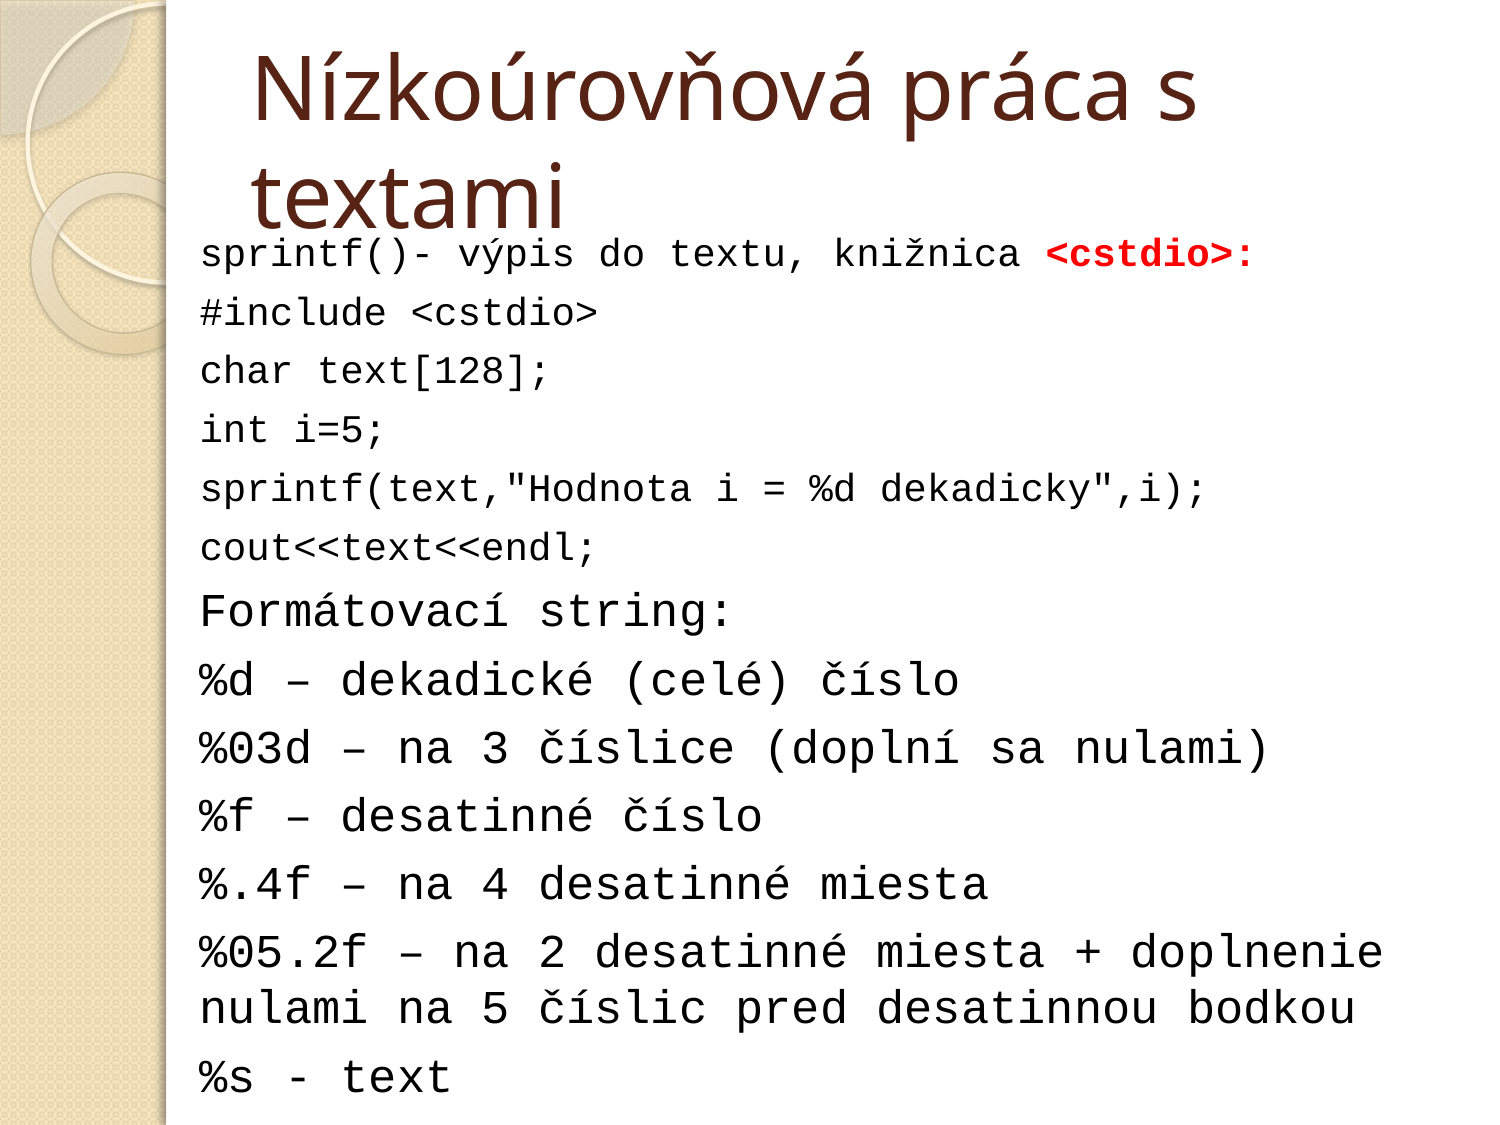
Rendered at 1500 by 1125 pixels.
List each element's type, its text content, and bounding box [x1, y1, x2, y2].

title Nízkoúrovňová práca s textami [235, 45, 1466, 219]
list sprintf()- výpis do textu, knižnica <cstdio>: #include <cstdio> char text[128]; int i=5; sprintf(text,"Hodnota i = %d dekadicky",i); cout<<text<<endl; Formátovací string: %d – dekadické (celé) číslo %03d – na 3 číslice (doplní sa nulami) %f – desatinné číslo %.4f – na 4 desatinné miesta %05.2f – na 2 desatinné miesta + doplnenie nulami na 5 číslic pred desatinnou bodkou %s - text [171, 219, 1466, 1125]
